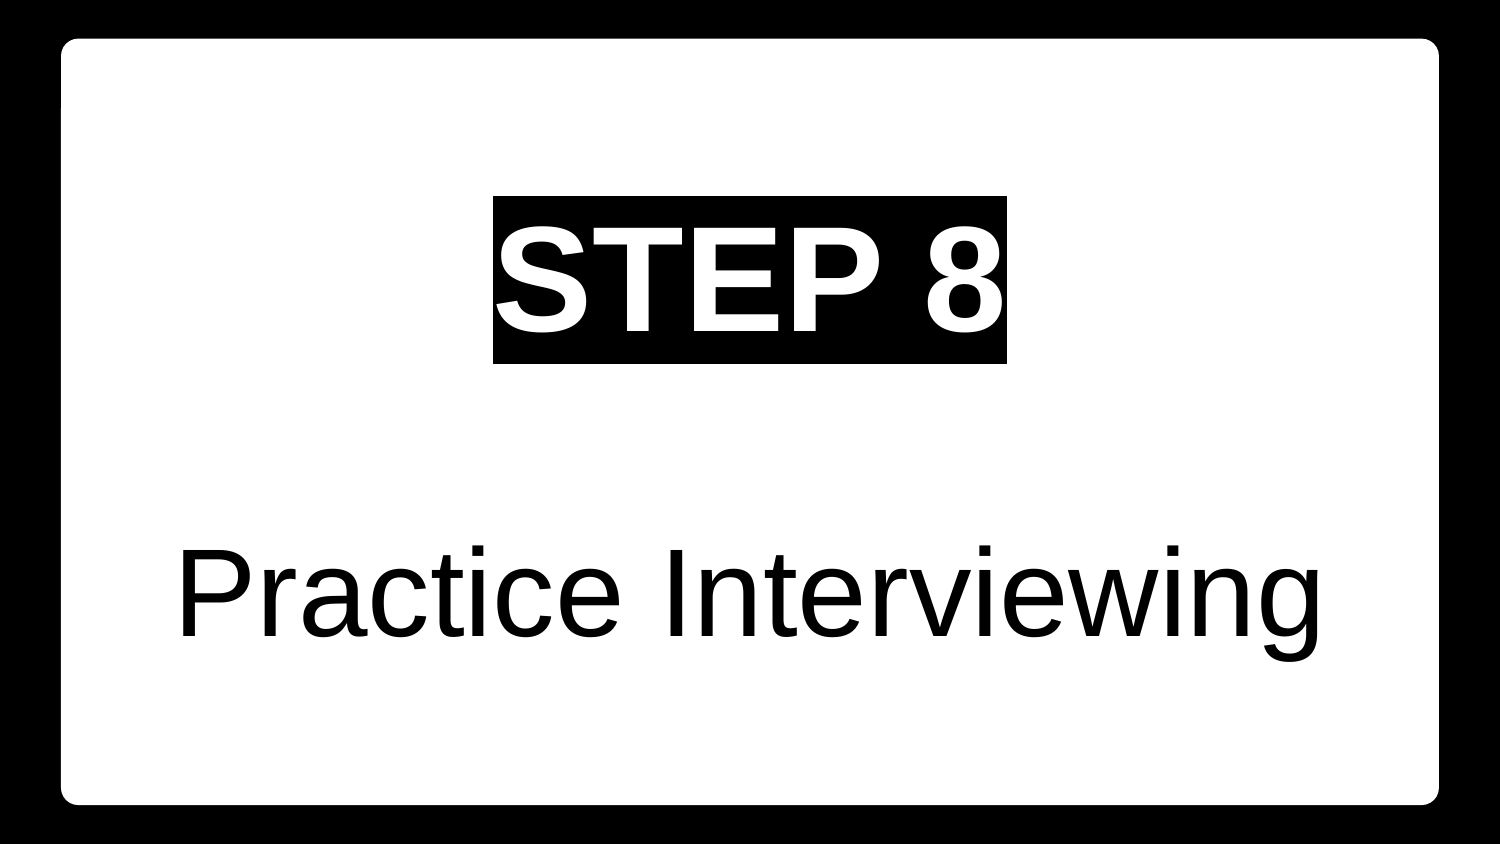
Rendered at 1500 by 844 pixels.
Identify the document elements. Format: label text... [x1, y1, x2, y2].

text_box STEP 8 Practice Interviewing [109, 64, 1391, 780]
